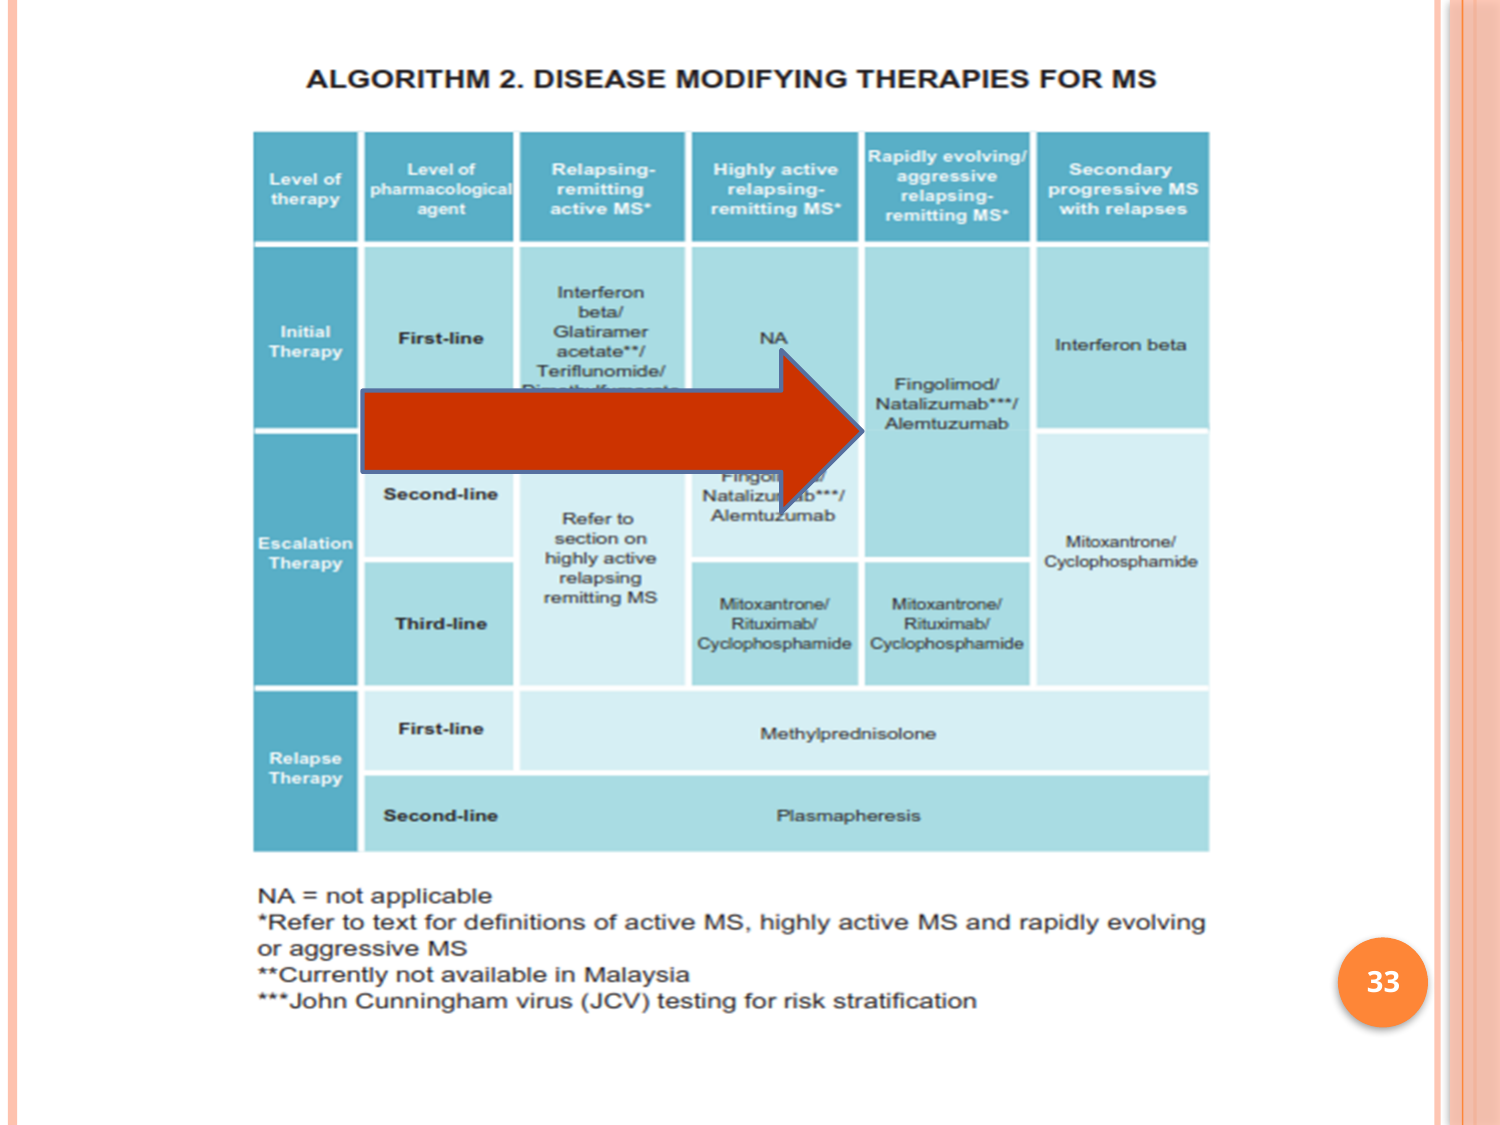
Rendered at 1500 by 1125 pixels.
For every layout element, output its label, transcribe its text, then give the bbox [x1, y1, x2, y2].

slide_number 33 [1333, 940, 1434, 1027]
picture [230, 60, 1269, 1065]
